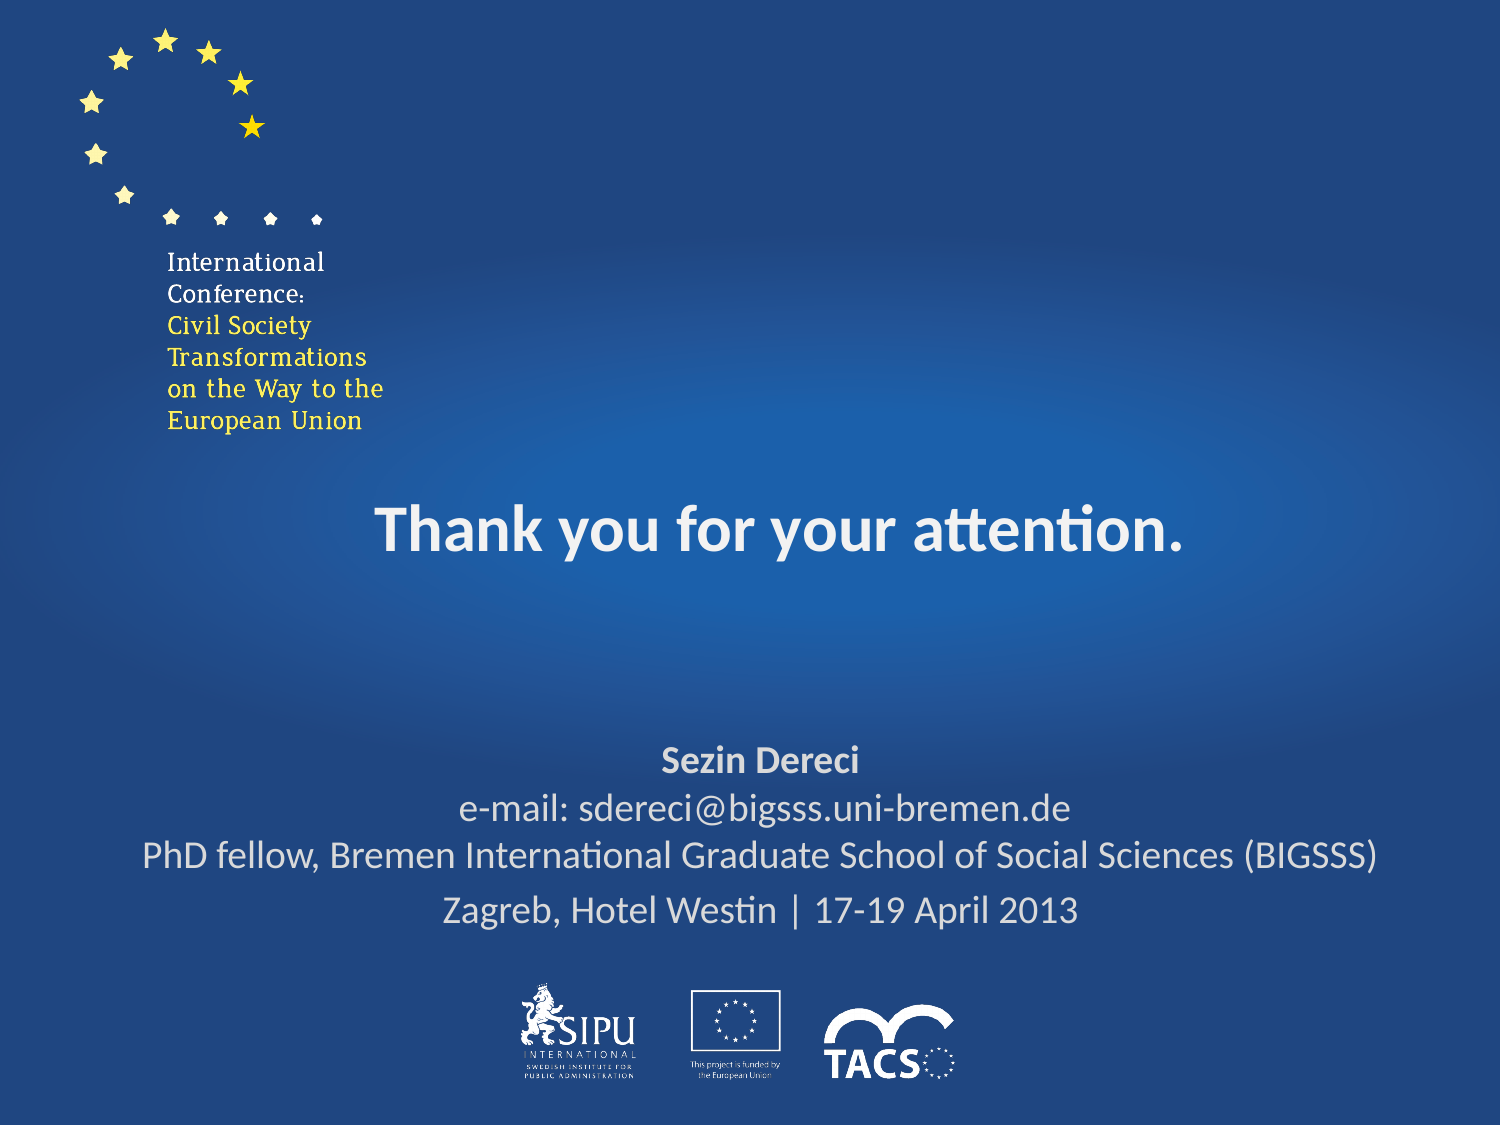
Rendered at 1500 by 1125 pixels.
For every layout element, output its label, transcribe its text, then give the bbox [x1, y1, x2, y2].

subtitle Sezin Dereci e-mail: sdereci@bigsss.uni-bremen.de PhD fellow, Bremen International Graduate School of Social Sciences (BIGSSS) Zagreb, Hotel Westin | 17-19 April 2013 [79, 726, 1443, 942]
title Thank you for your attention. [112, 477, 1388, 726]
picture [0, 0, 1500, 1125]
